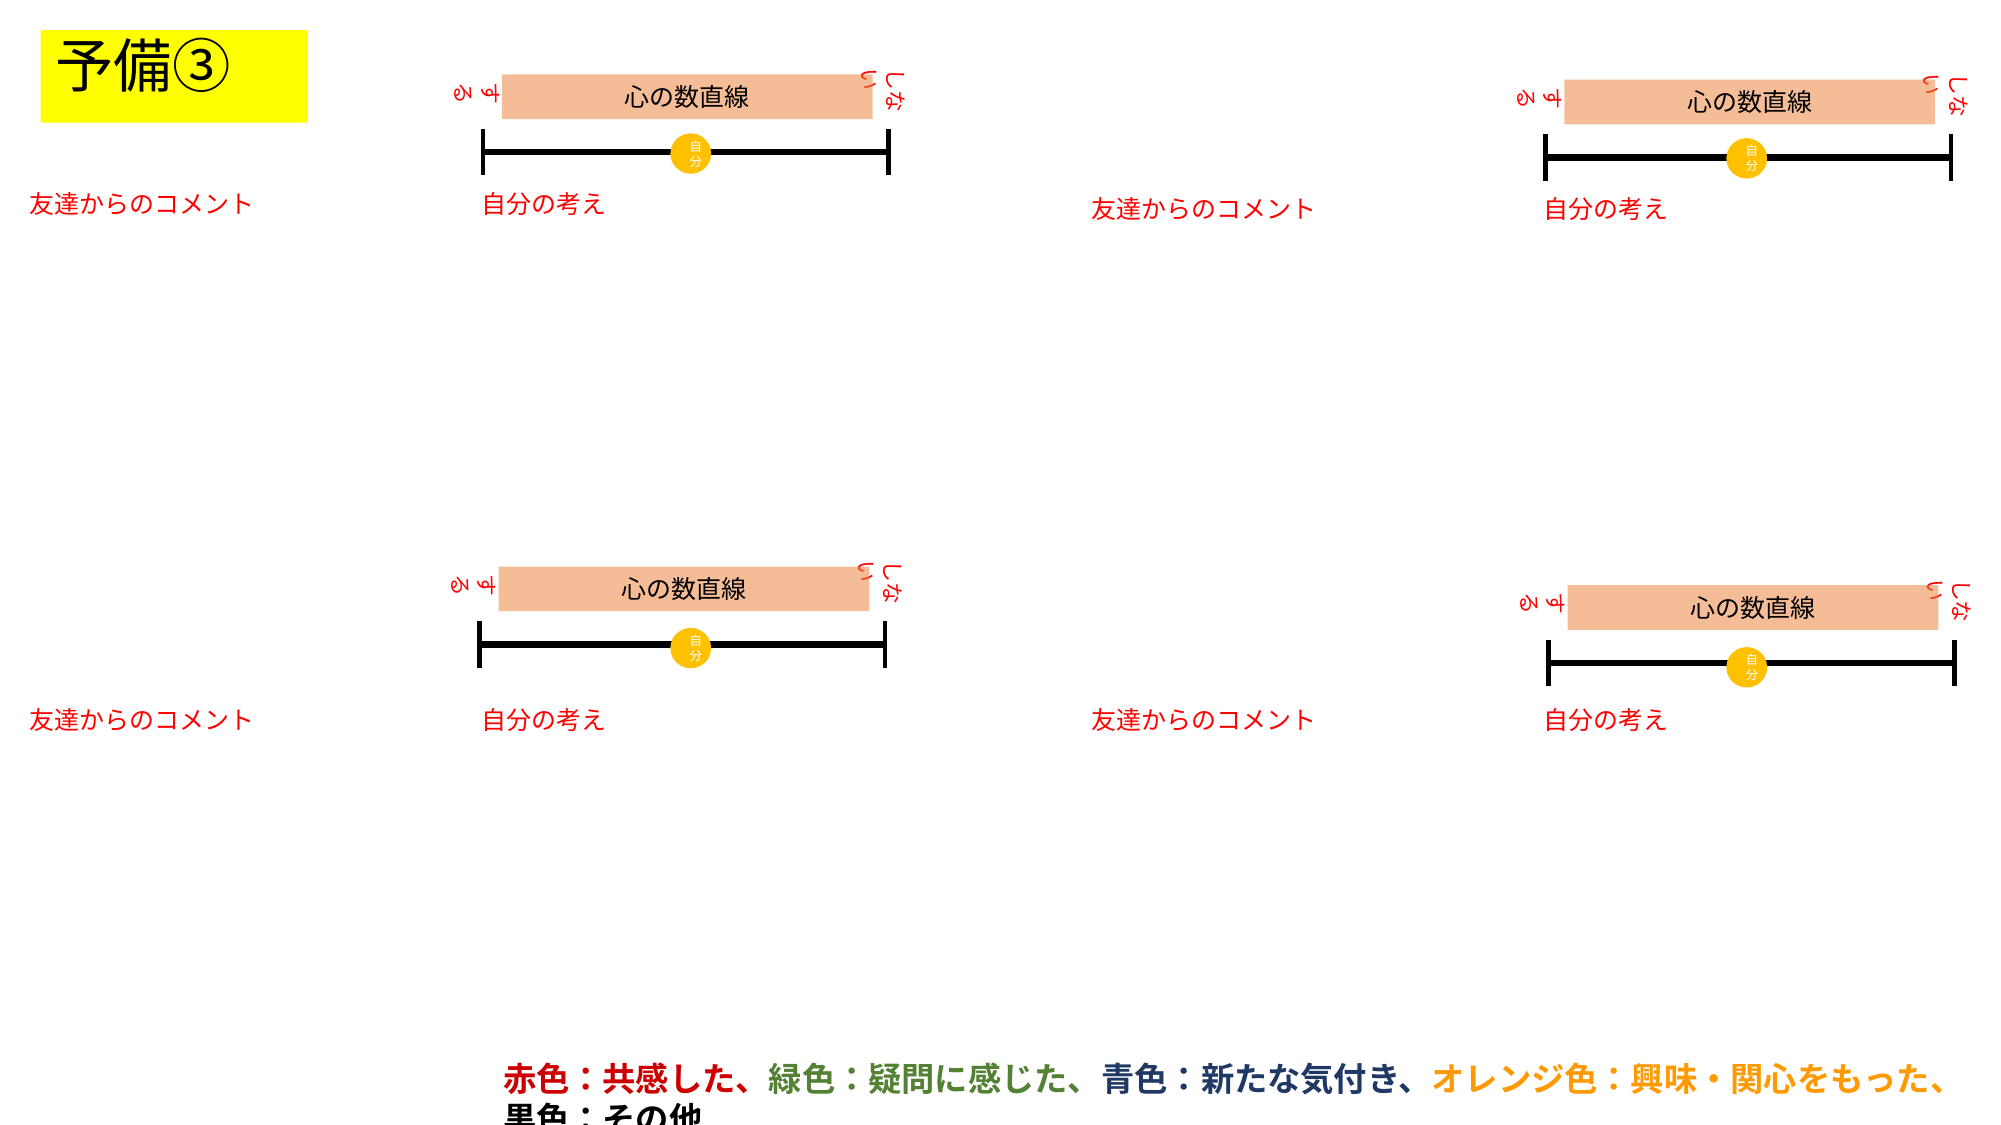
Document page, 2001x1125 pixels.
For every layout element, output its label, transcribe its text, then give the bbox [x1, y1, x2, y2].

text_box 自分 [1726, 138, 1768, 179]
list 予備③ [40, 30, 308, 123]
text_box 自分 [1726, 647, 1768, 688]
text_box 自分 [670, 627, 712, 669]
text_box 自分 [670, 133, 712, 174]
